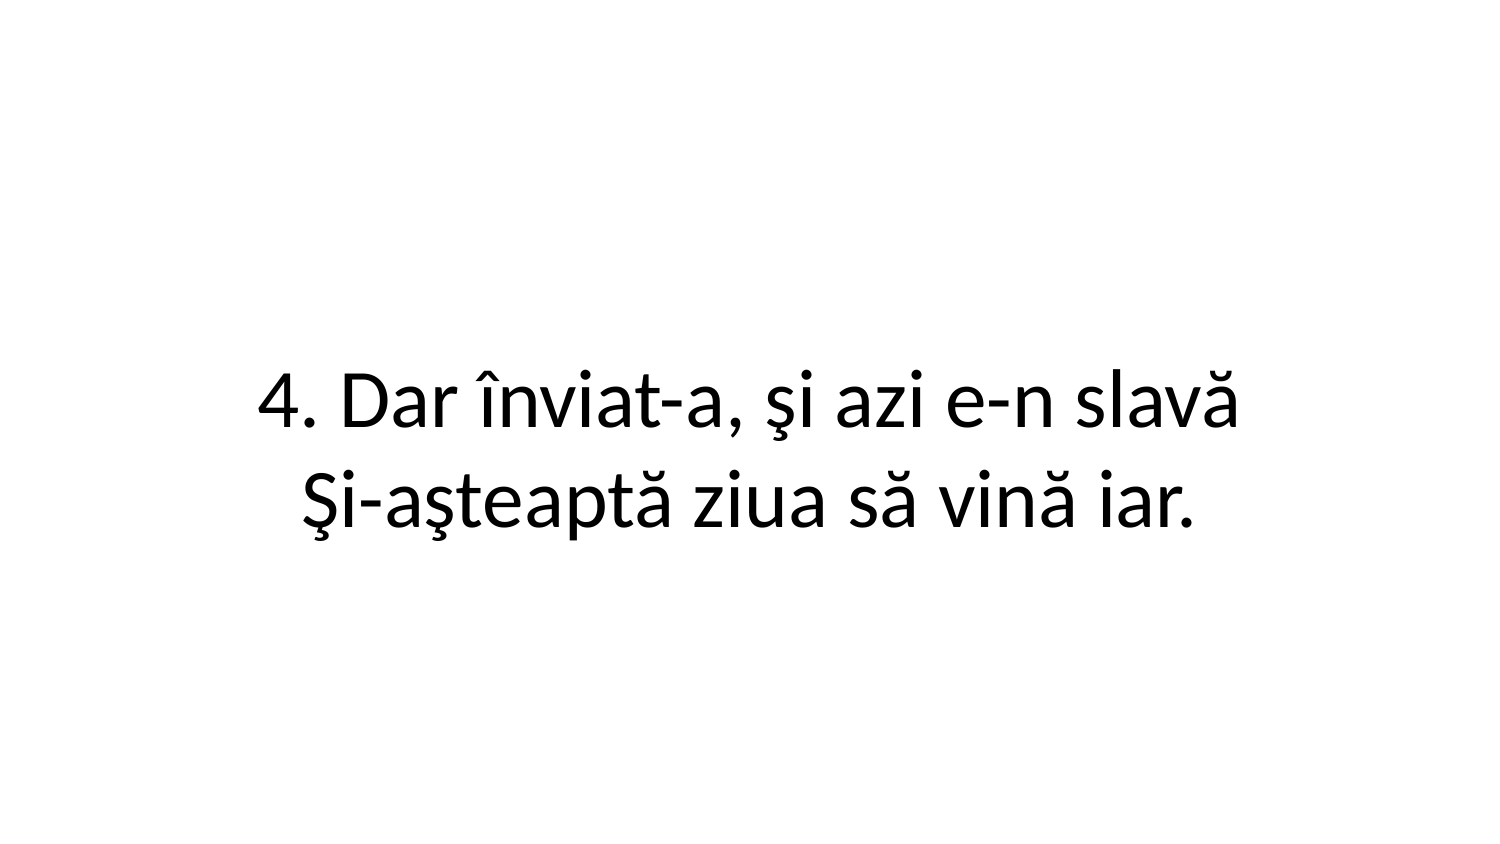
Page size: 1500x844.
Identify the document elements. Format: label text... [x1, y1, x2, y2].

text_box 4. Dar înviat-a, şi azi e-n slavă Şi-aşteaptă ziua să vină iar. [242, 292, 1258, 552]
